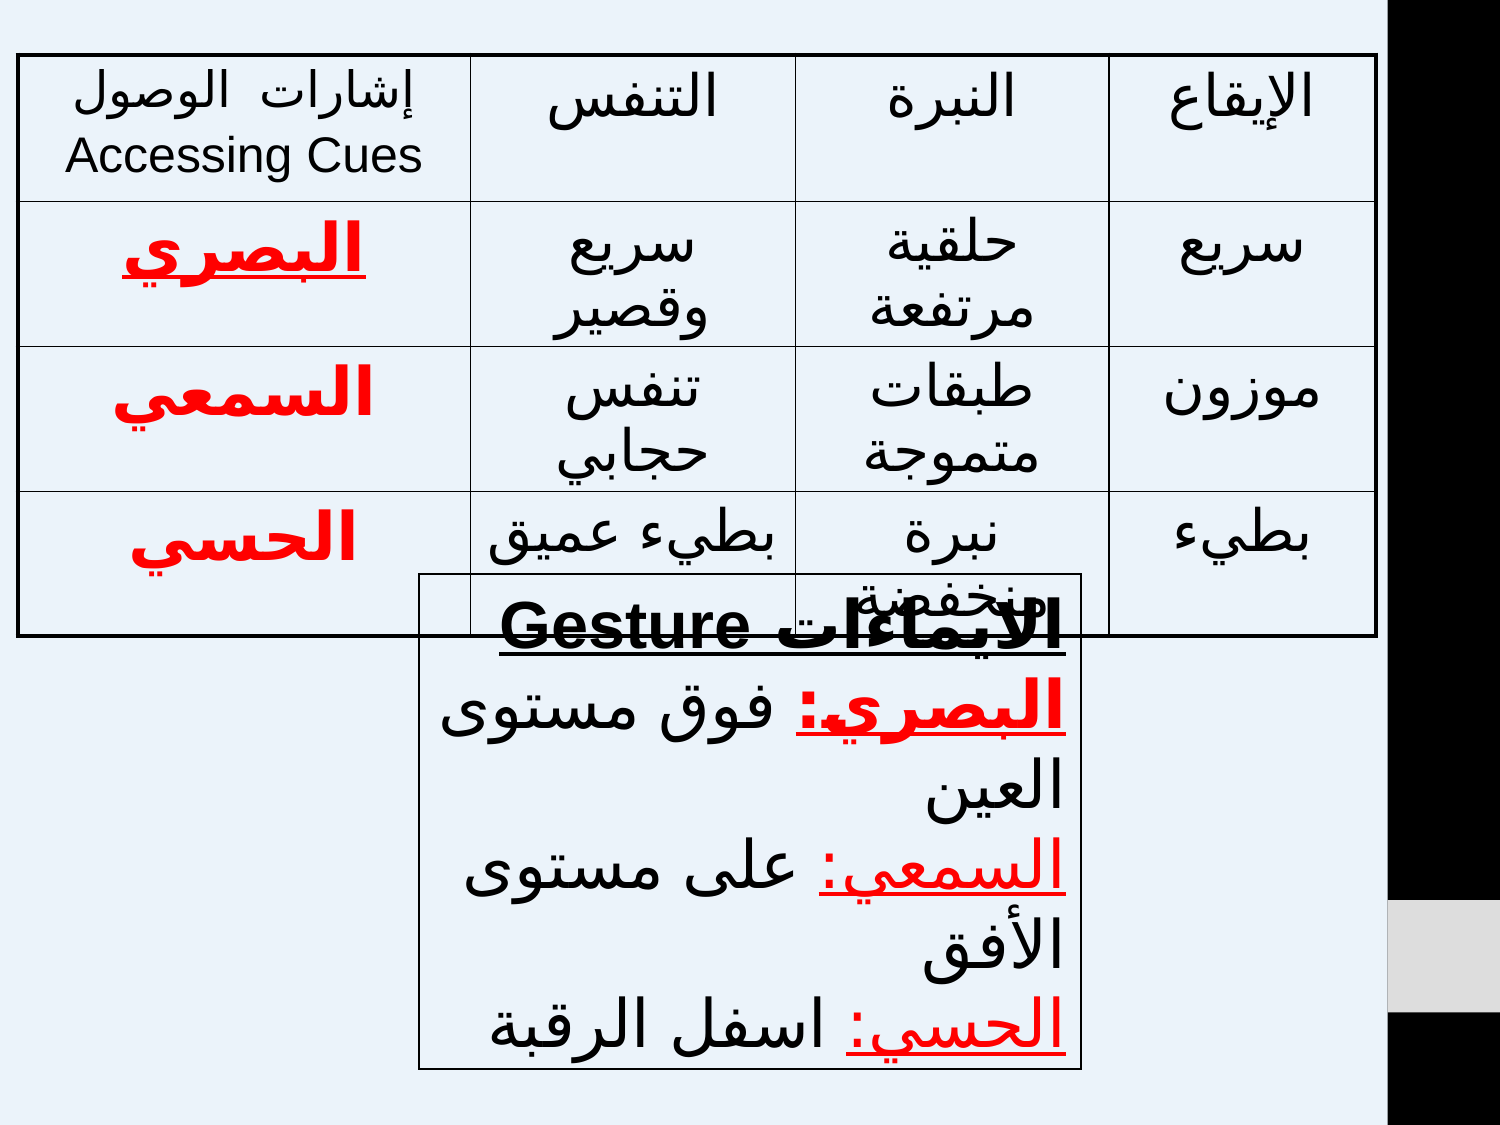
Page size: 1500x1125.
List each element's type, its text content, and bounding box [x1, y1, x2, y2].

table_cell تنفس حجابي [471, 347, 795, 491]
table_cell طبقات متموجة [796, 347, 1108, 491]
table_header الإيقاع [1110, 57, 1374, 201]
table_cell بطيء [1110, 492, 1374, 634]
table_cell الحسي [20, 492, 470, 634]
table_cell حلقية مرتفعة [796, 202, 1108, 346]
table_cell سريع وقصير [471, 202, 795, 346]
table_cell نبرة منخفضة [796, 492, 1108, 634]
table_header النبرة [796, 57, 1108, 201]
table_cell موزون [1110, 347, 1374, 491]
table_cell البصري [20, 202, 470, 346]
text_box الايماءات Gesture البصري: فوق مستوى العين السمعي: على مستوى الأفق الحسي: اسفل الرقبة [419, 574, 1081, 1069]
table_cell السمعي [20, 347, 470, 491]
table_header التنفس [471, 57, 795, 201]
table_cell بطيء عميق [471, 492, 795, 574]
table_header إشارات الوصول Accessing Cues [20, 57, 470, 201]
table_cell سريع [1110, 202, 1374, 346]
